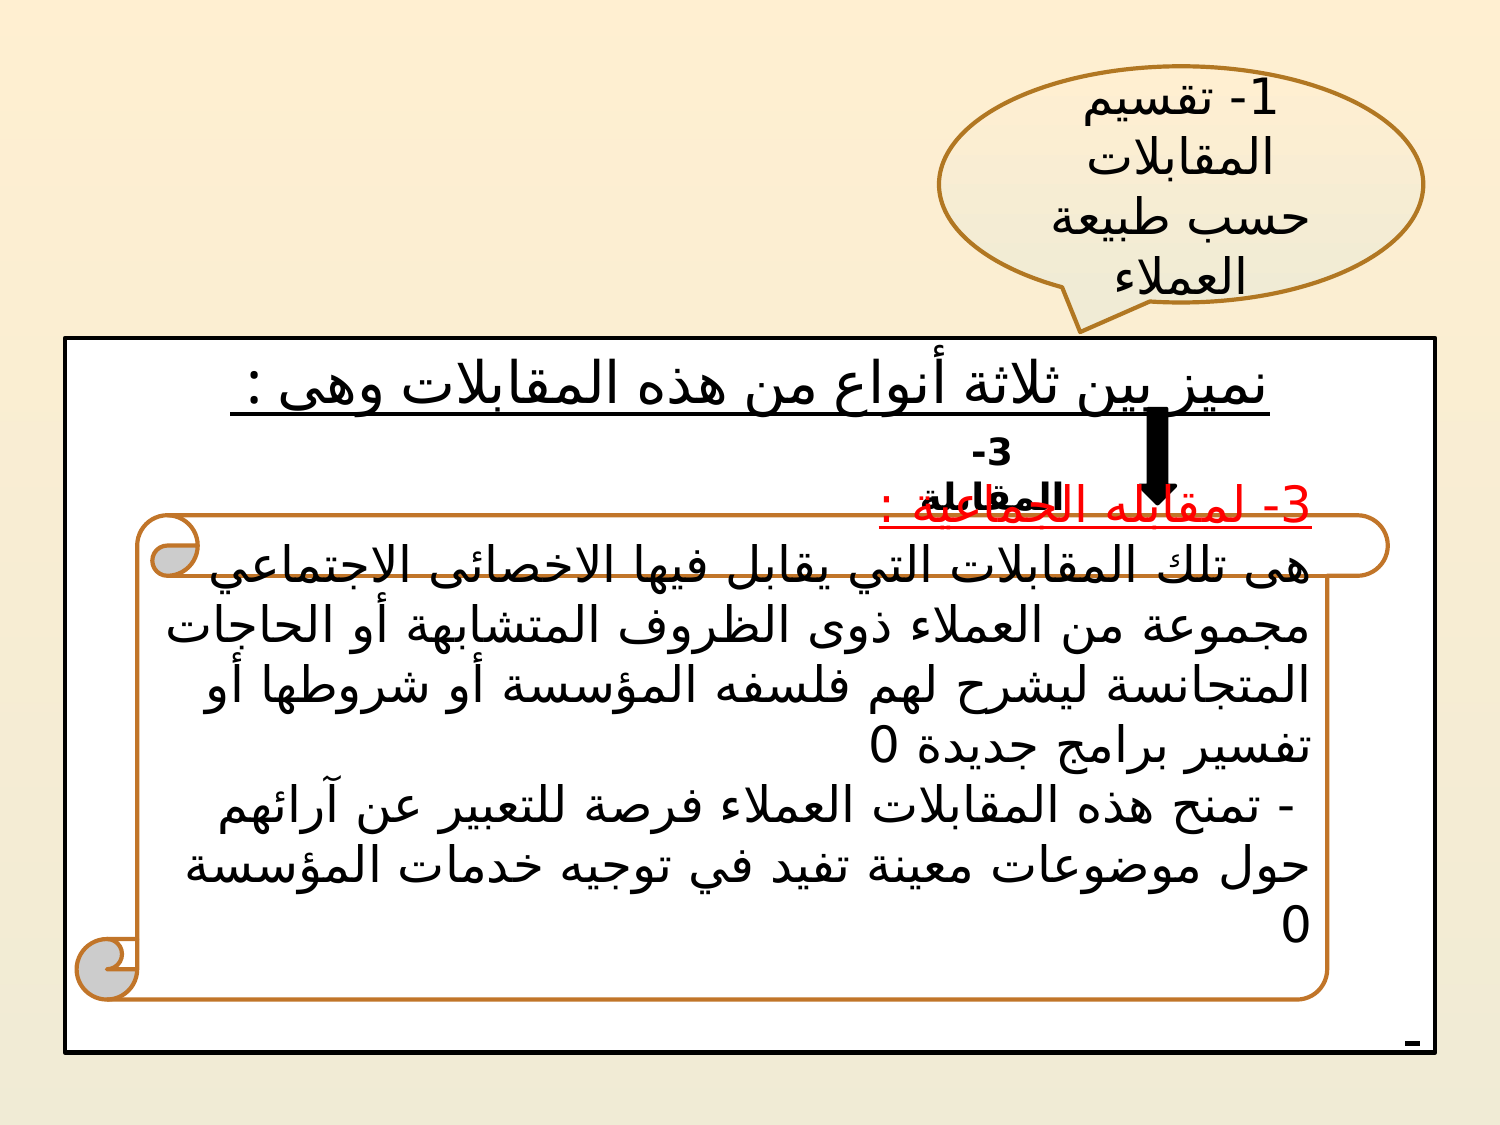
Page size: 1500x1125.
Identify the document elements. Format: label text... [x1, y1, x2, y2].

text_box 3- المقابلة الجماعية [891, 420, 1093, 513]
text_box نميز بين ثلاثة أنواع من هذه المقابلات وهى : [63, 336, 1437, 1055]
text_box [1137, 406, 1178, 506]
text_box 3- لمقابله الجماعية : هى تلك المقابلات التي يقابل فيها الاخصائى الاجتماعي مجموعة من العملاء ذوى الظروف المتشابهة أو الحاجات المتجانسة ليشرح لهم فلسفه المؤسسة أو شروطها أو تفسير برامج جديدة 0 - تمنح هذه المقابلات العملاء فرصة للتعبير عن آرائهم حول موضوعات معينة تفيد في توجيه خدمات المؤسسة 0 [74, 513, 1390, 1002]
text_box 1- تقسيم المقابلات حسب طبيعة العملاء [936, 64, 1426, 335]
